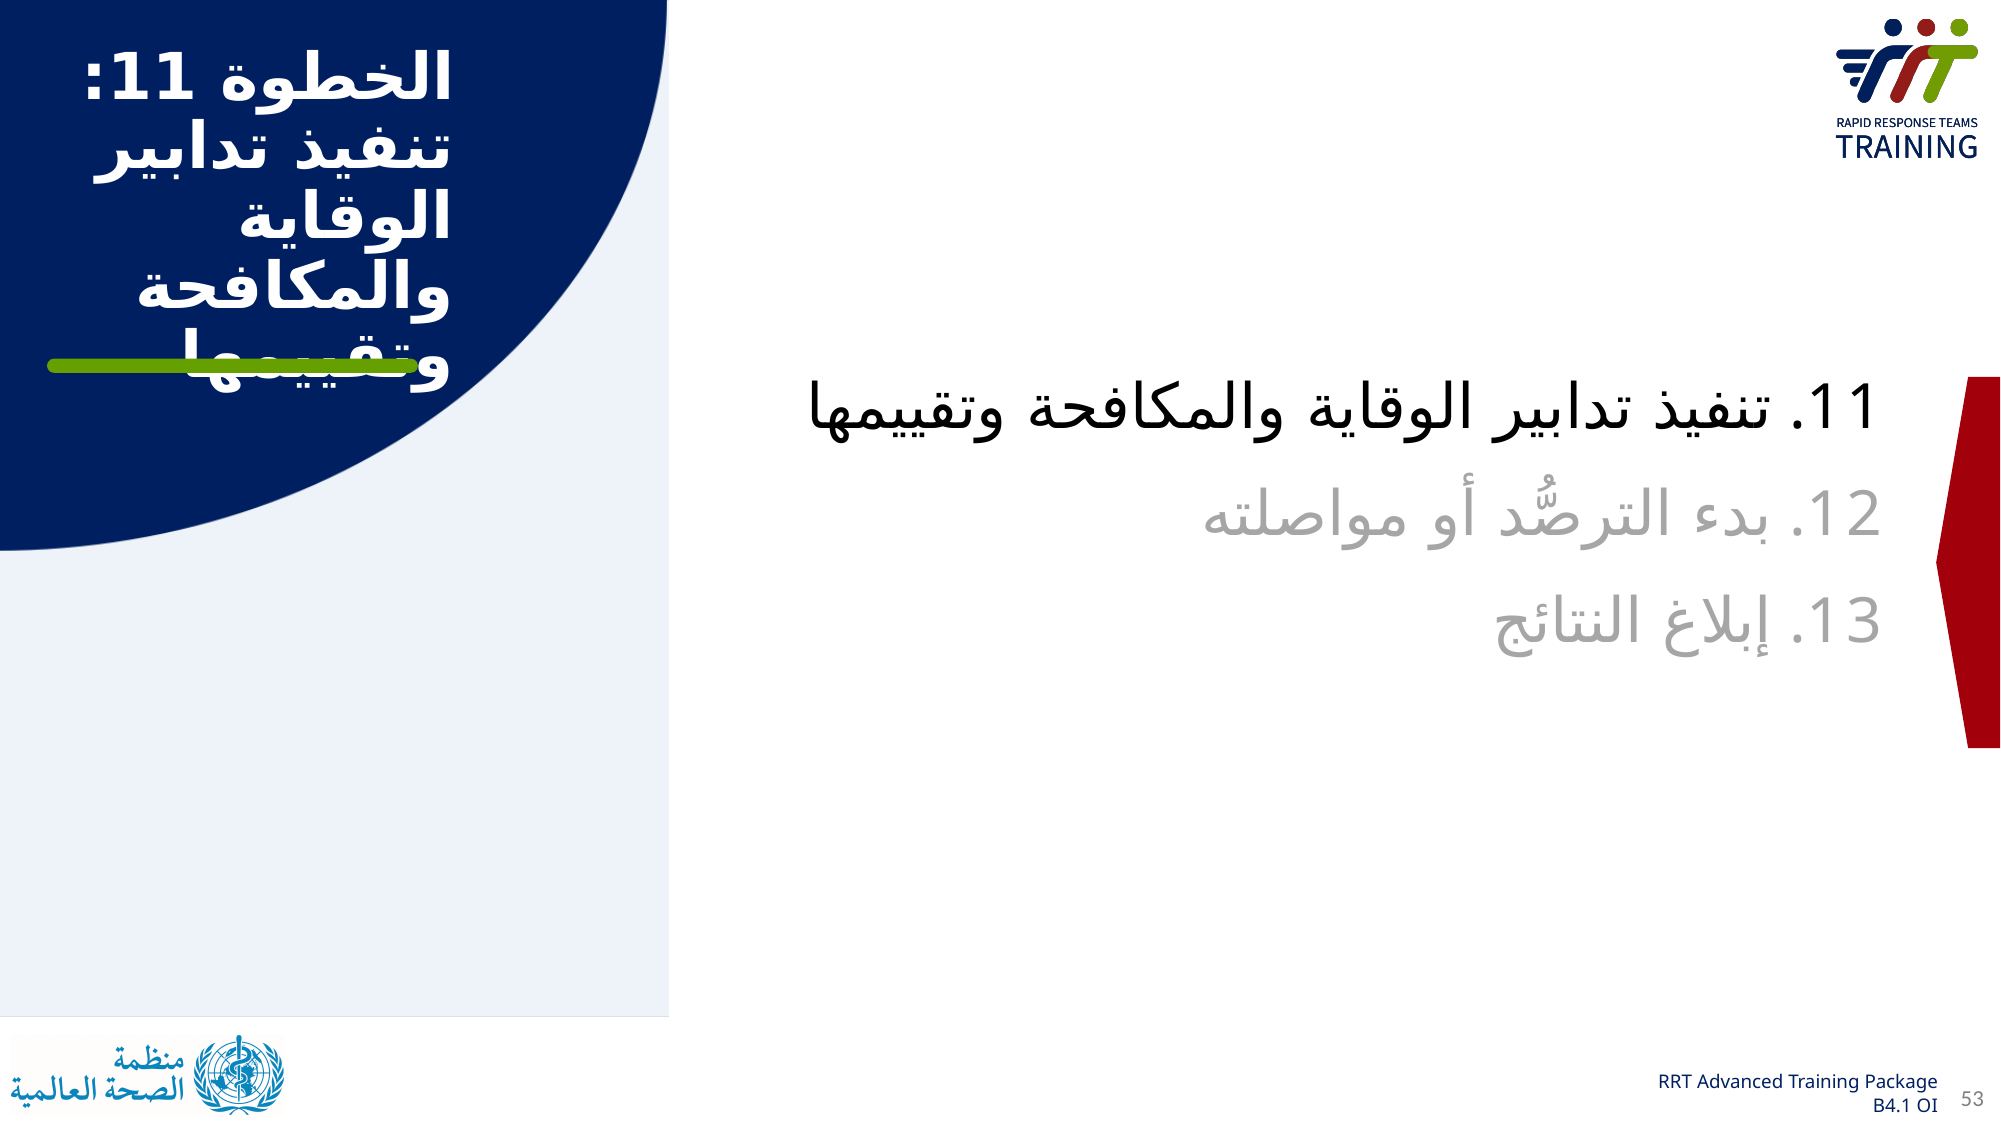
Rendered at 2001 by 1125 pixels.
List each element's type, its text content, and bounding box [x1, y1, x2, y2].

picture [11, 1035, 284, 1115]
picture [1835, 19, 1978, 167]
picture [0, 0, 669, 1018]
text_box تنفيذ تدابير الوقاية والمكافحة وتقييمها بدء الترصُّد أو مواصلته إبلاغ النتائج [713, 350, 1894, 774]
picture [241, 1050, 247, 1059]
title الخطوة 11: تنفيذ تدابير الوقاية والمكافحة وتقييمها [0, 25, 463, 410]
text_box [46, 358, 418, 373]
